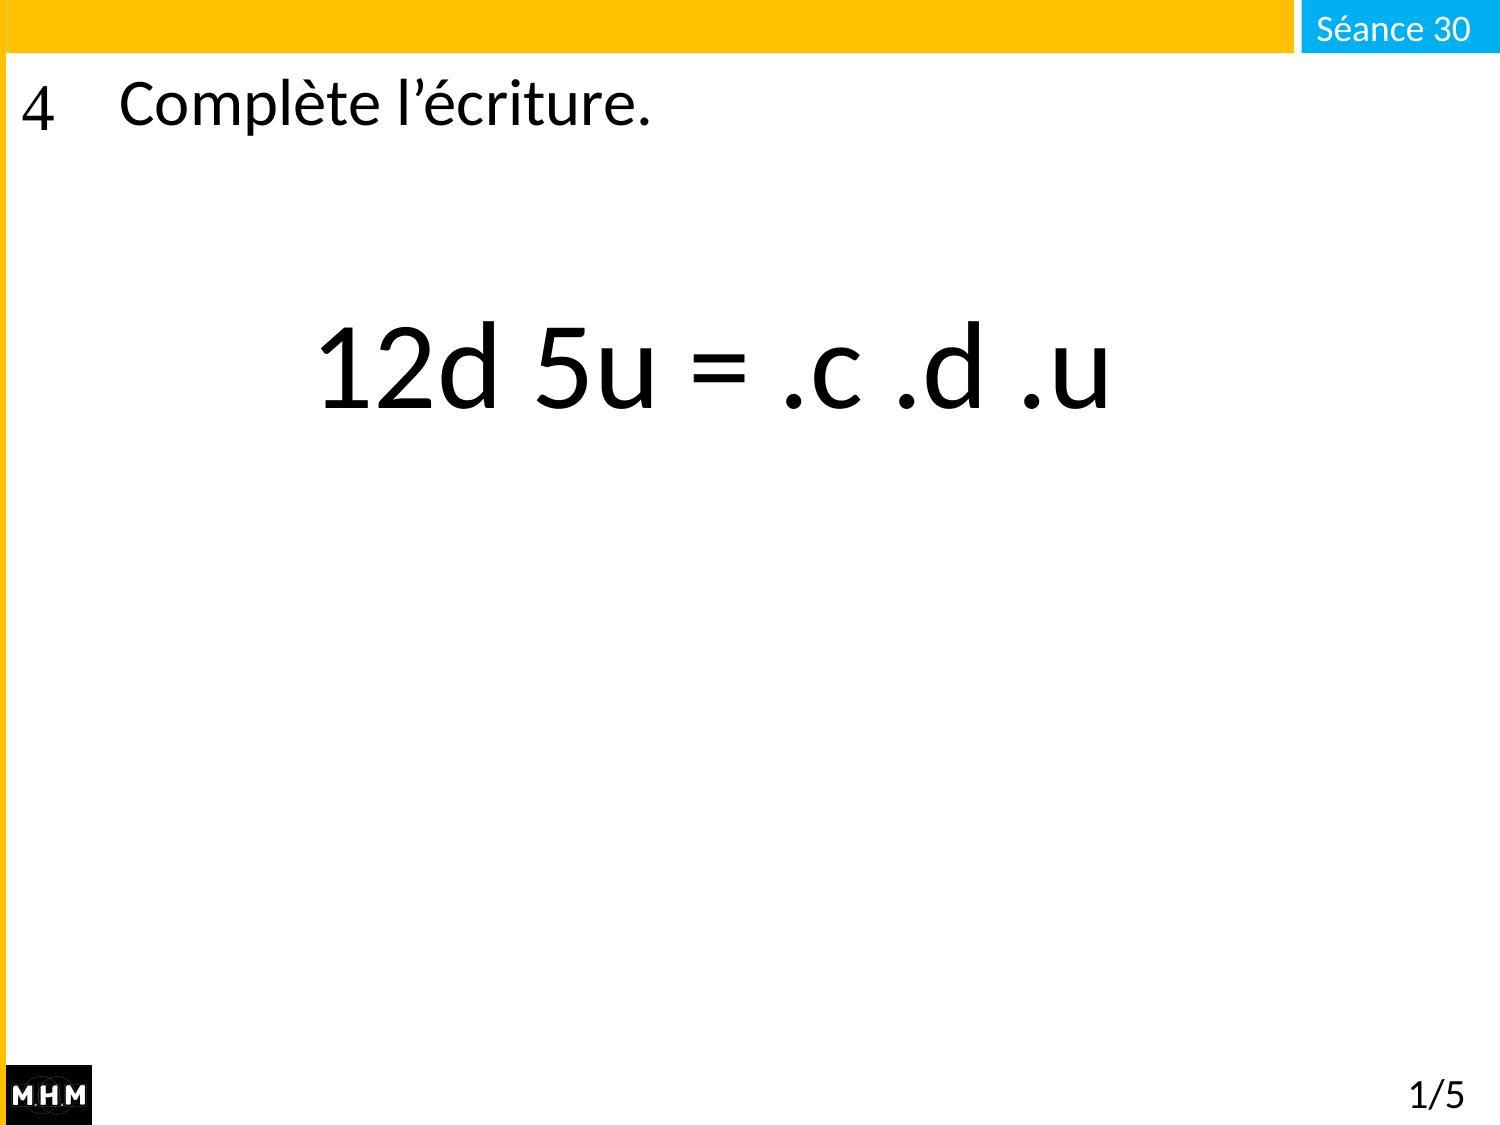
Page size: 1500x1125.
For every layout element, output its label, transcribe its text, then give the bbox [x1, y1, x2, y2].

list 1/5 [1373, 1064, 1500, 1125]
text_box 12d 5u = .c .d .u [52, 275, 1374, 441]
picture [6, 1065, 92, 1125]
title Complète l’écriture. [104, 60, 1391, 148]
